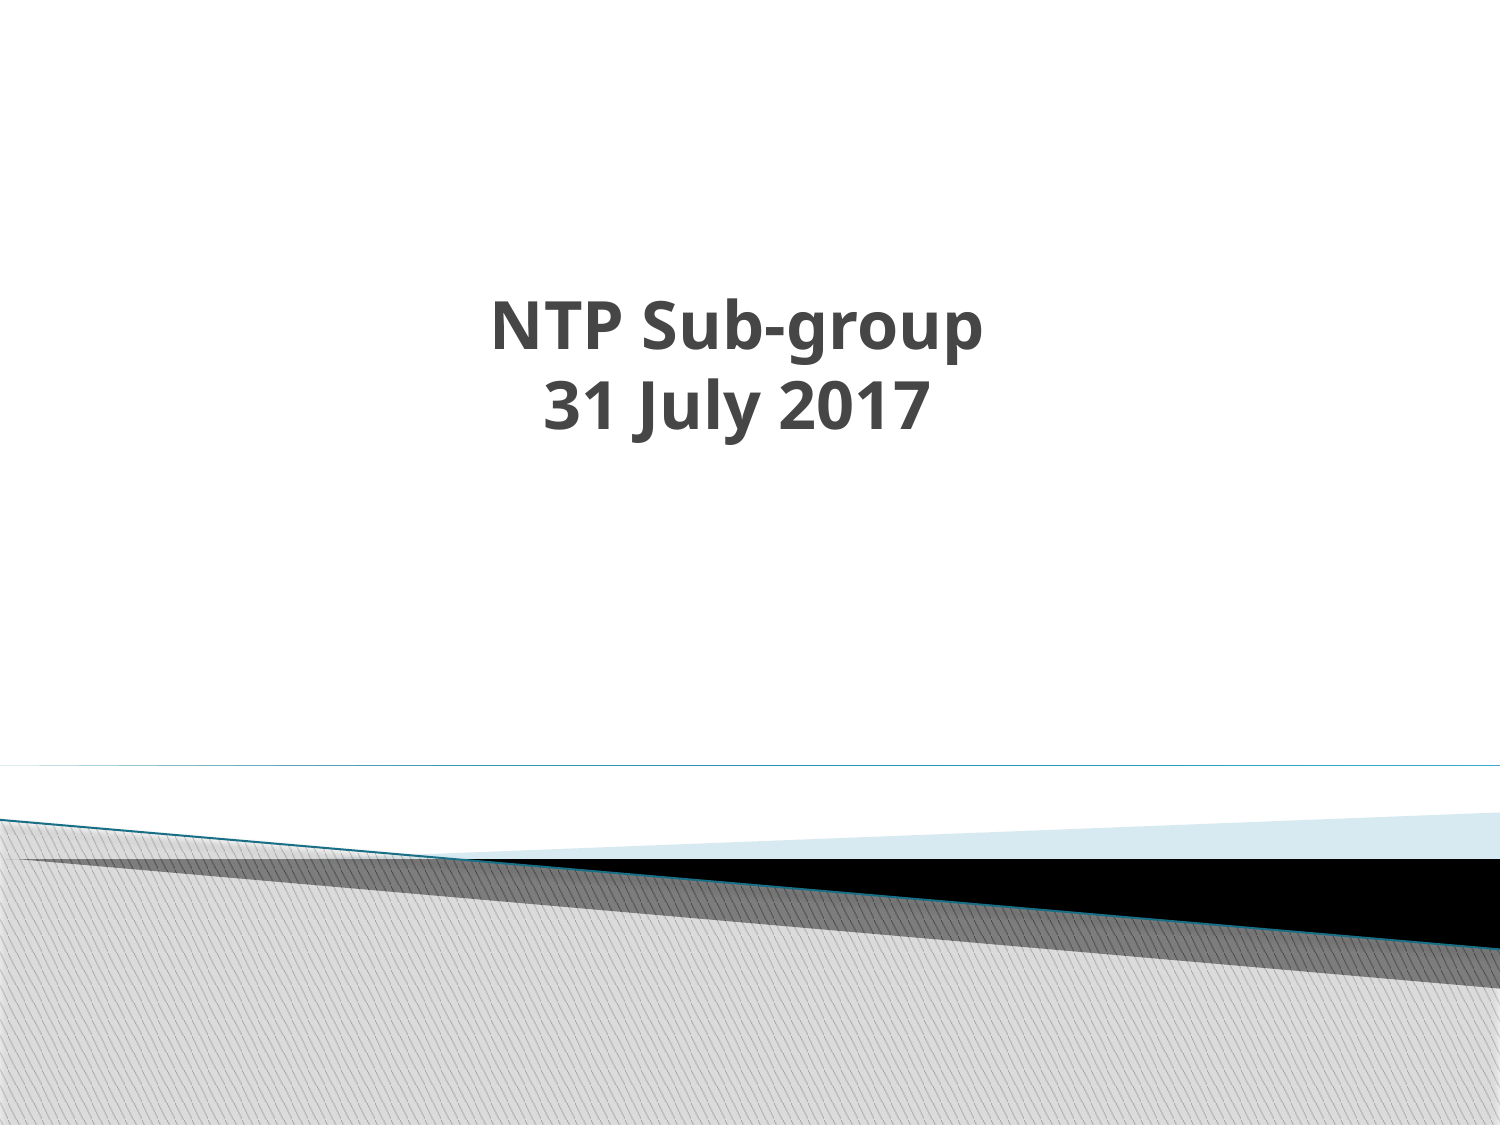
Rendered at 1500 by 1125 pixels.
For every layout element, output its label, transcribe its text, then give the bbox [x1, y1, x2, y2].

title NTP Sub-group 31 July 2017 [99, 237, 1375, 450]
picture [5, 859, 1500, 989]
